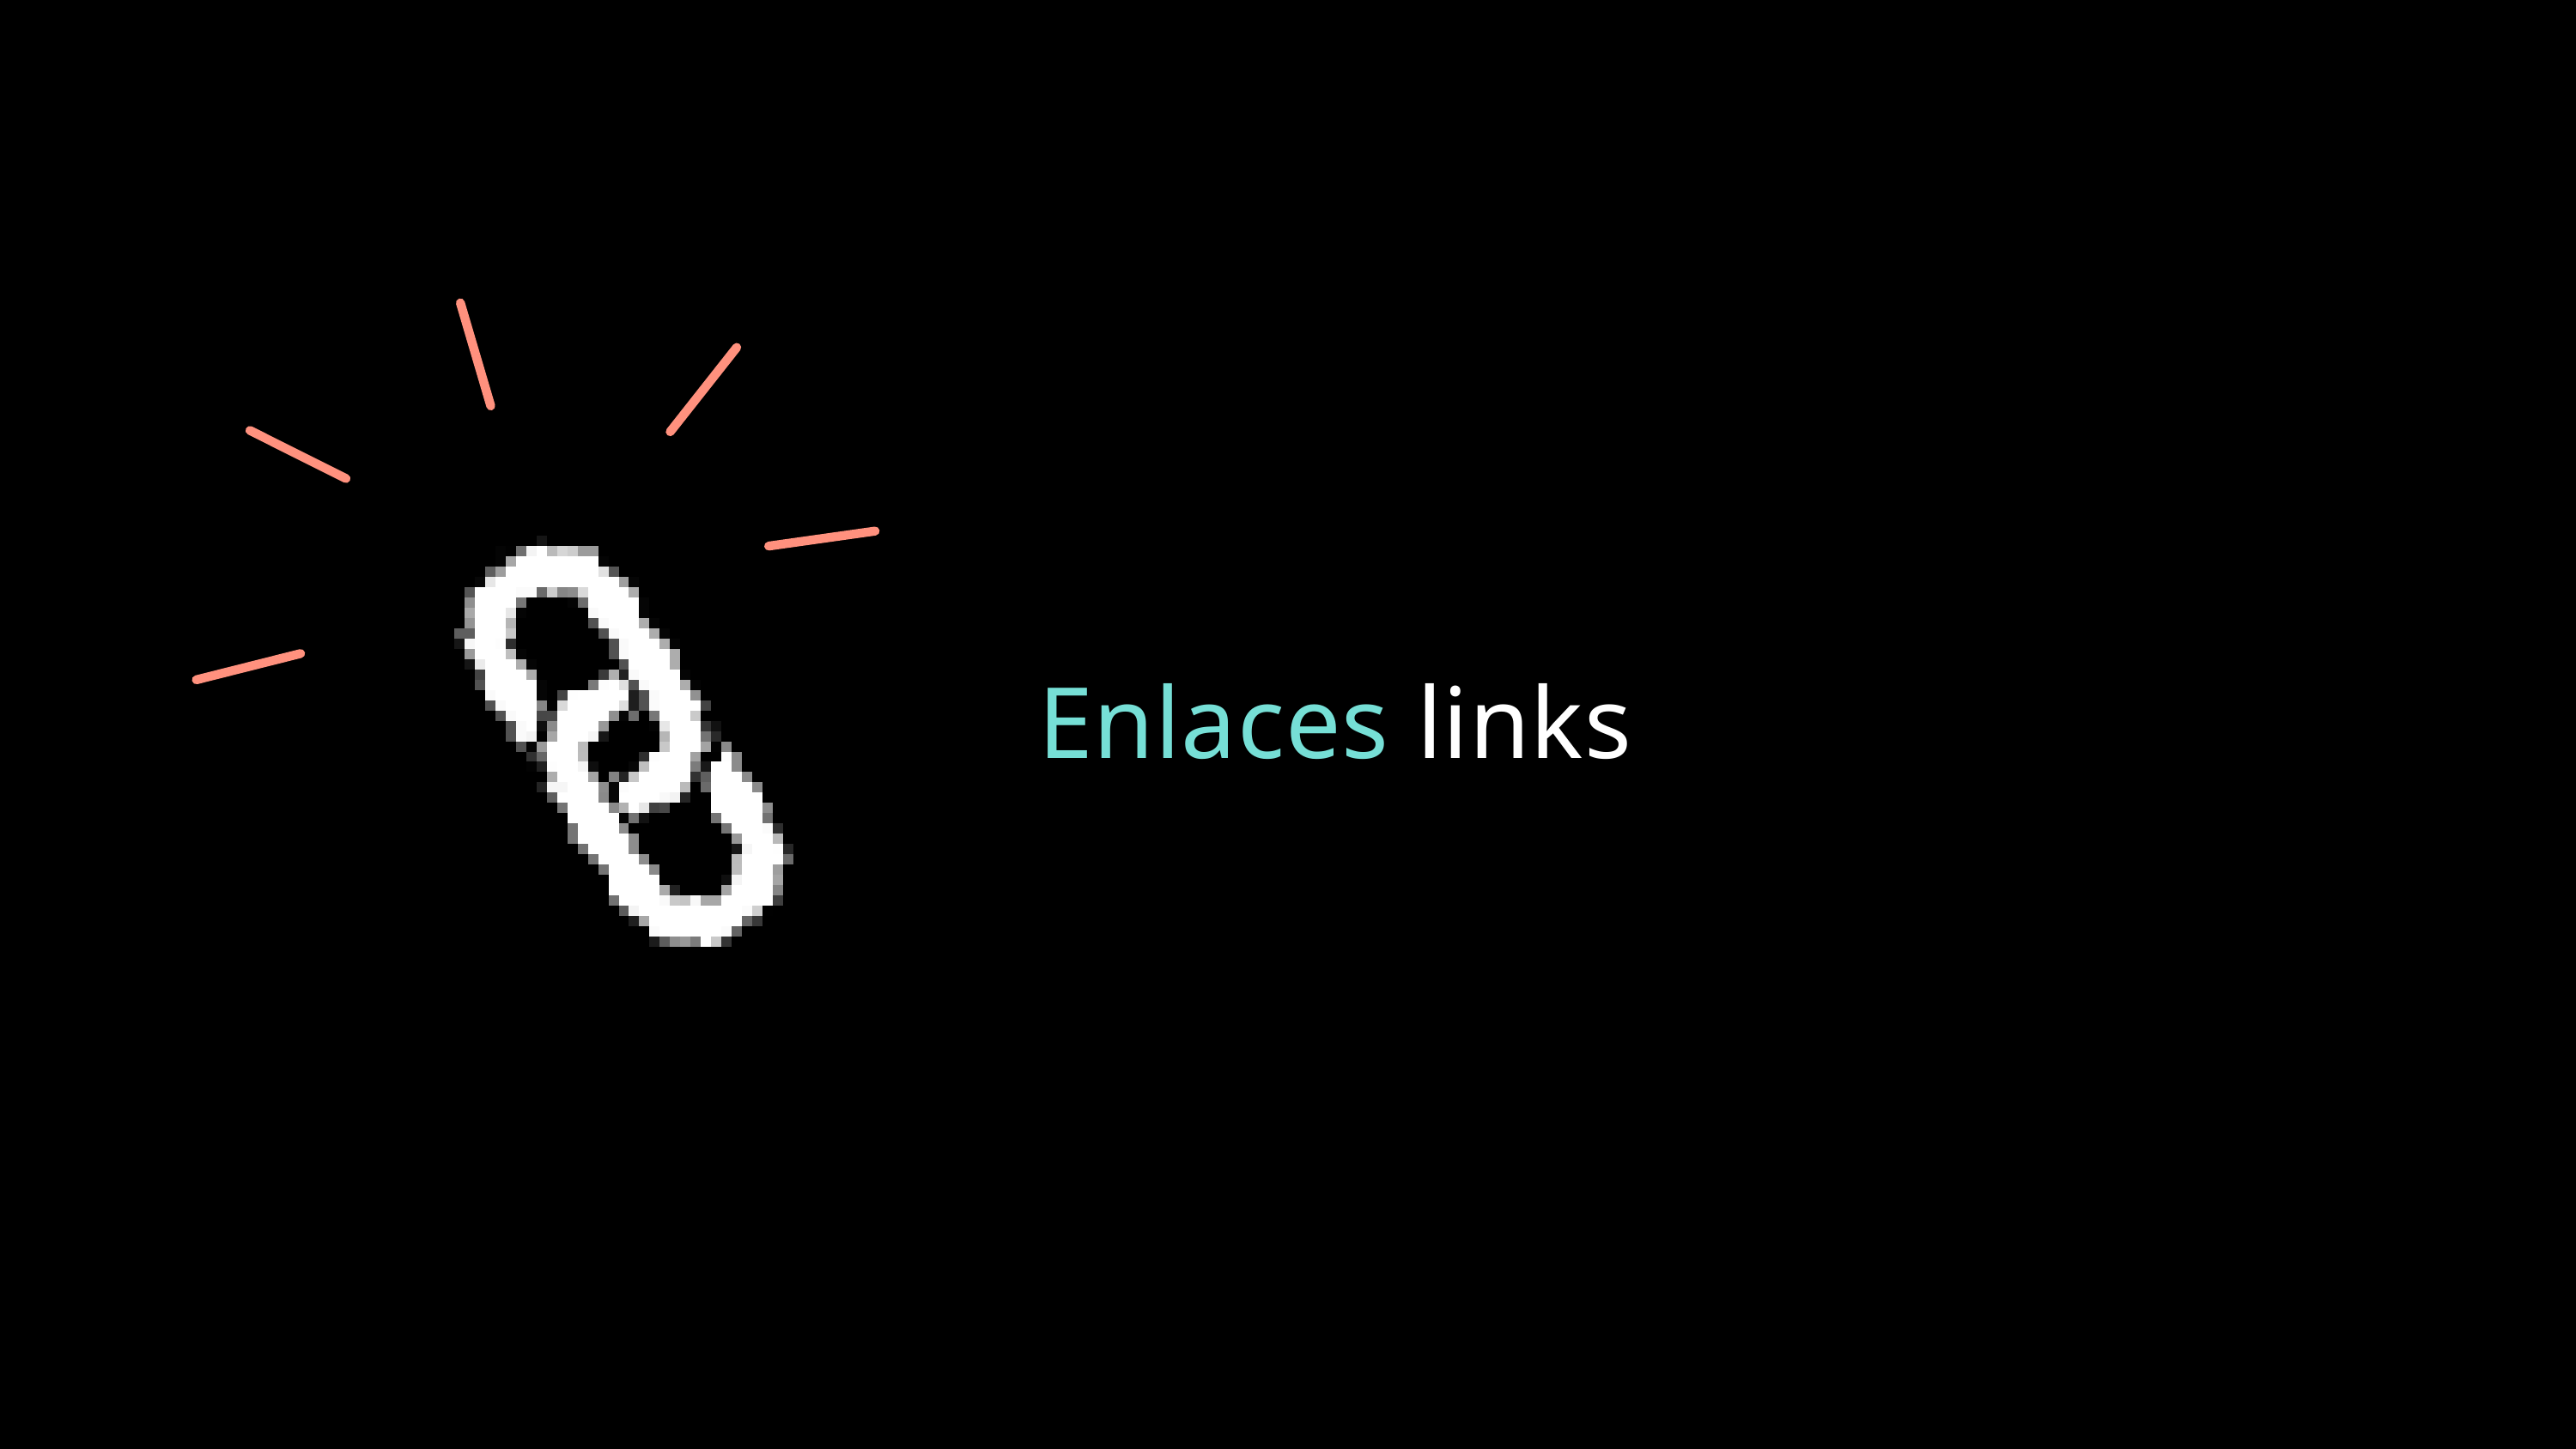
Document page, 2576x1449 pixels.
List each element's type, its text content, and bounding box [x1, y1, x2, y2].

text_box Enlaces links [1038, 680, 2362, 779]
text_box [195, 305, 876, 687]
picture [362, 537, 855, 1009]
